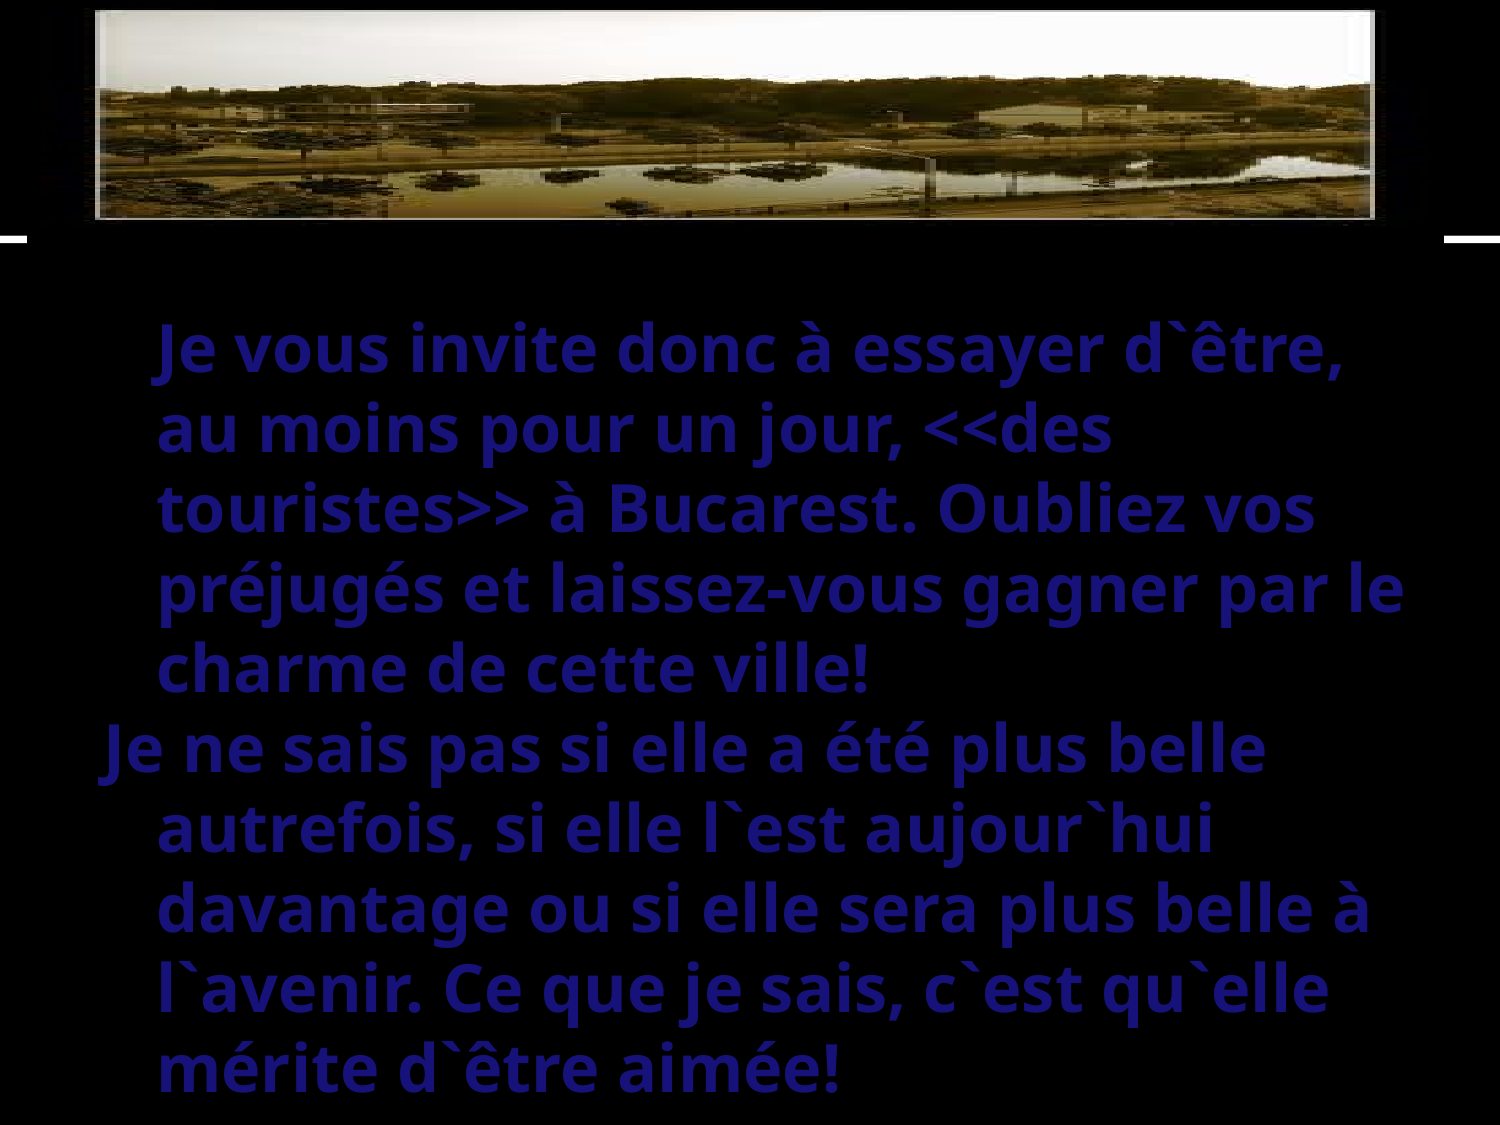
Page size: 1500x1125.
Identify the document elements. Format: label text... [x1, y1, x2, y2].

list Je vous invite donc à essayer d`être, au moins pour un jour, <<des touristes>> à Bucarest. Oubliez vos préjugés et laissez-vous gagner par le charme de cette ville! Je ne sais pas si elle a été plus belle autrefois, si elle l`est aujour`hui davantage ou si elle sera plus belle à l`avenir. Ce que je sais, c`est qu`elle mérite d`être aimée! [75, 291, 1425, 1050]
picture [41, 0, 1430, 232]
